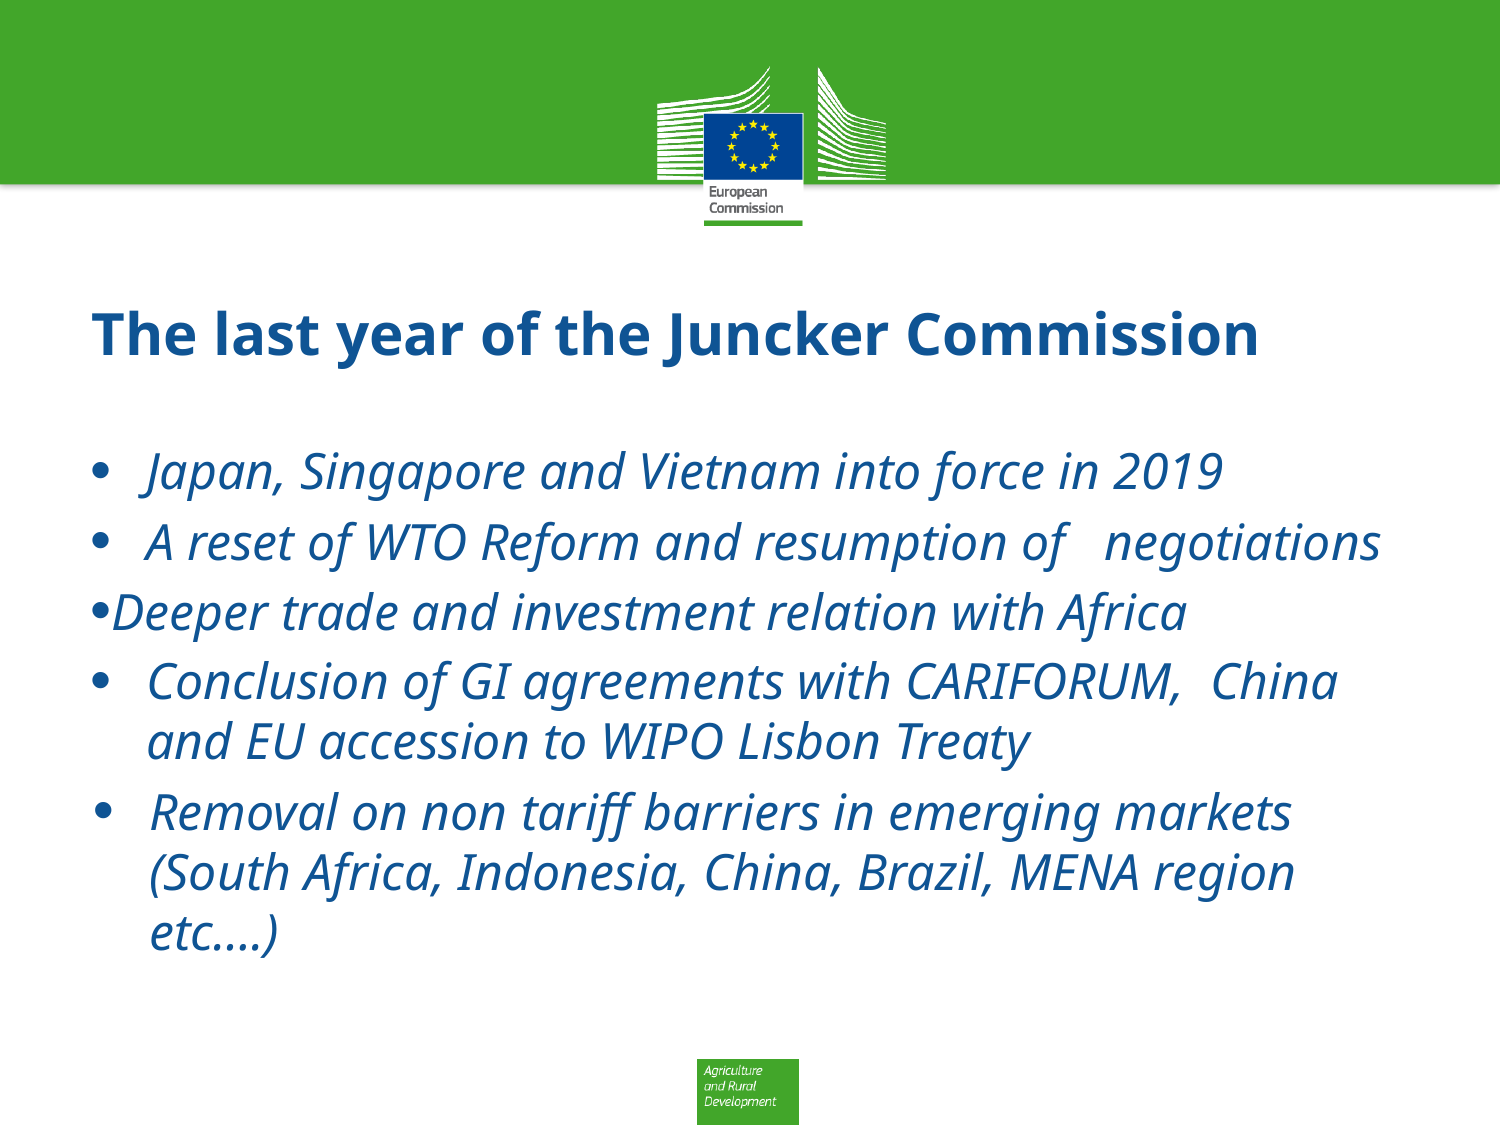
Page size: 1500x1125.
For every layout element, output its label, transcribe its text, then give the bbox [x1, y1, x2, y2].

picture [697, 1059, 799, 1125]
list Japan, Singapore and Vietnam into force in 2019 A reset of WTO Reform and resumption of negotiations Deeper trade and investment relation with Africa Conclusion of GI agreements with CARIFORUM, China and EU accession to WIPO Lisbon Treaty Removal on non tariff barriers in emerging markets (South Africa, Indonesia, China, Brazil, MENA region etc….) [75, 432, 1425, 988]
picture [620, 66, 886, 255]
title The last year of the Juncker Commission [76, 255, 1447, 409]
